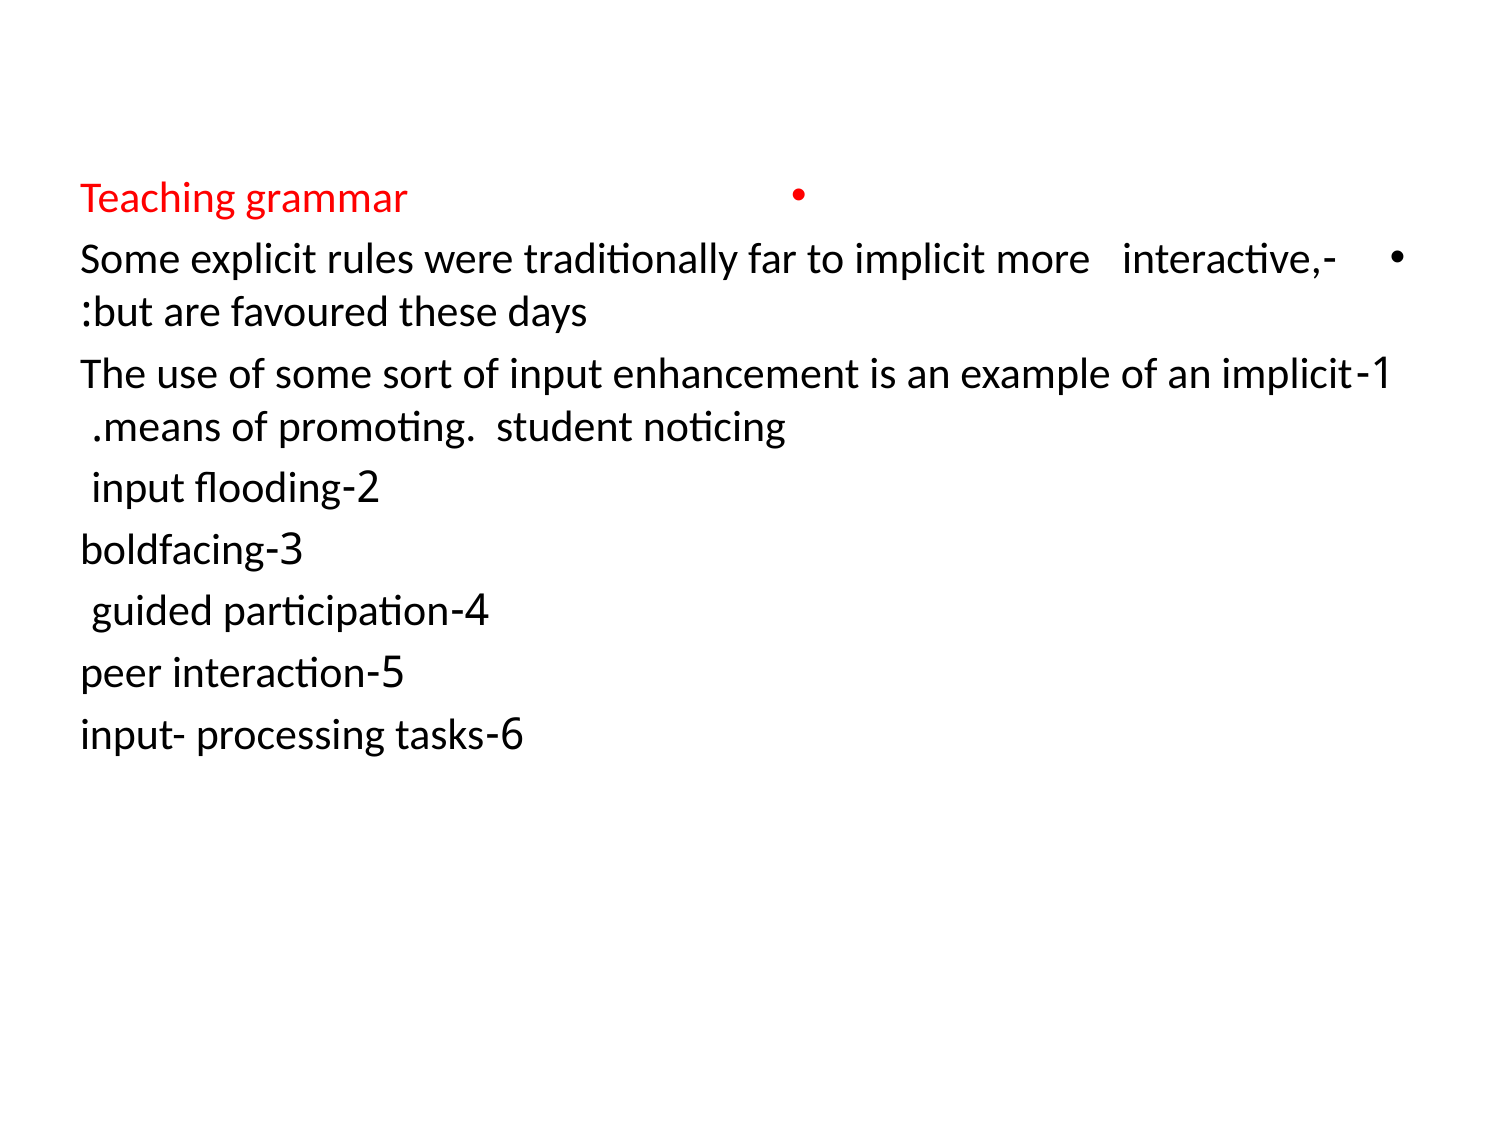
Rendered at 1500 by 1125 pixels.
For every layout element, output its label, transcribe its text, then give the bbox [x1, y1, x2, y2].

list Teaching grammar -Some explicit rules were traditionally far to implicit more interactive, but are favoured these days: 1-The use of some sort of input enhancement is an example of an implicit means of promoting. student noticing. 2-input flooding 3-boldfacing 4-guided participation 5-peer interaction 6-input- processing tasks [64, 160, 1415, 953]
